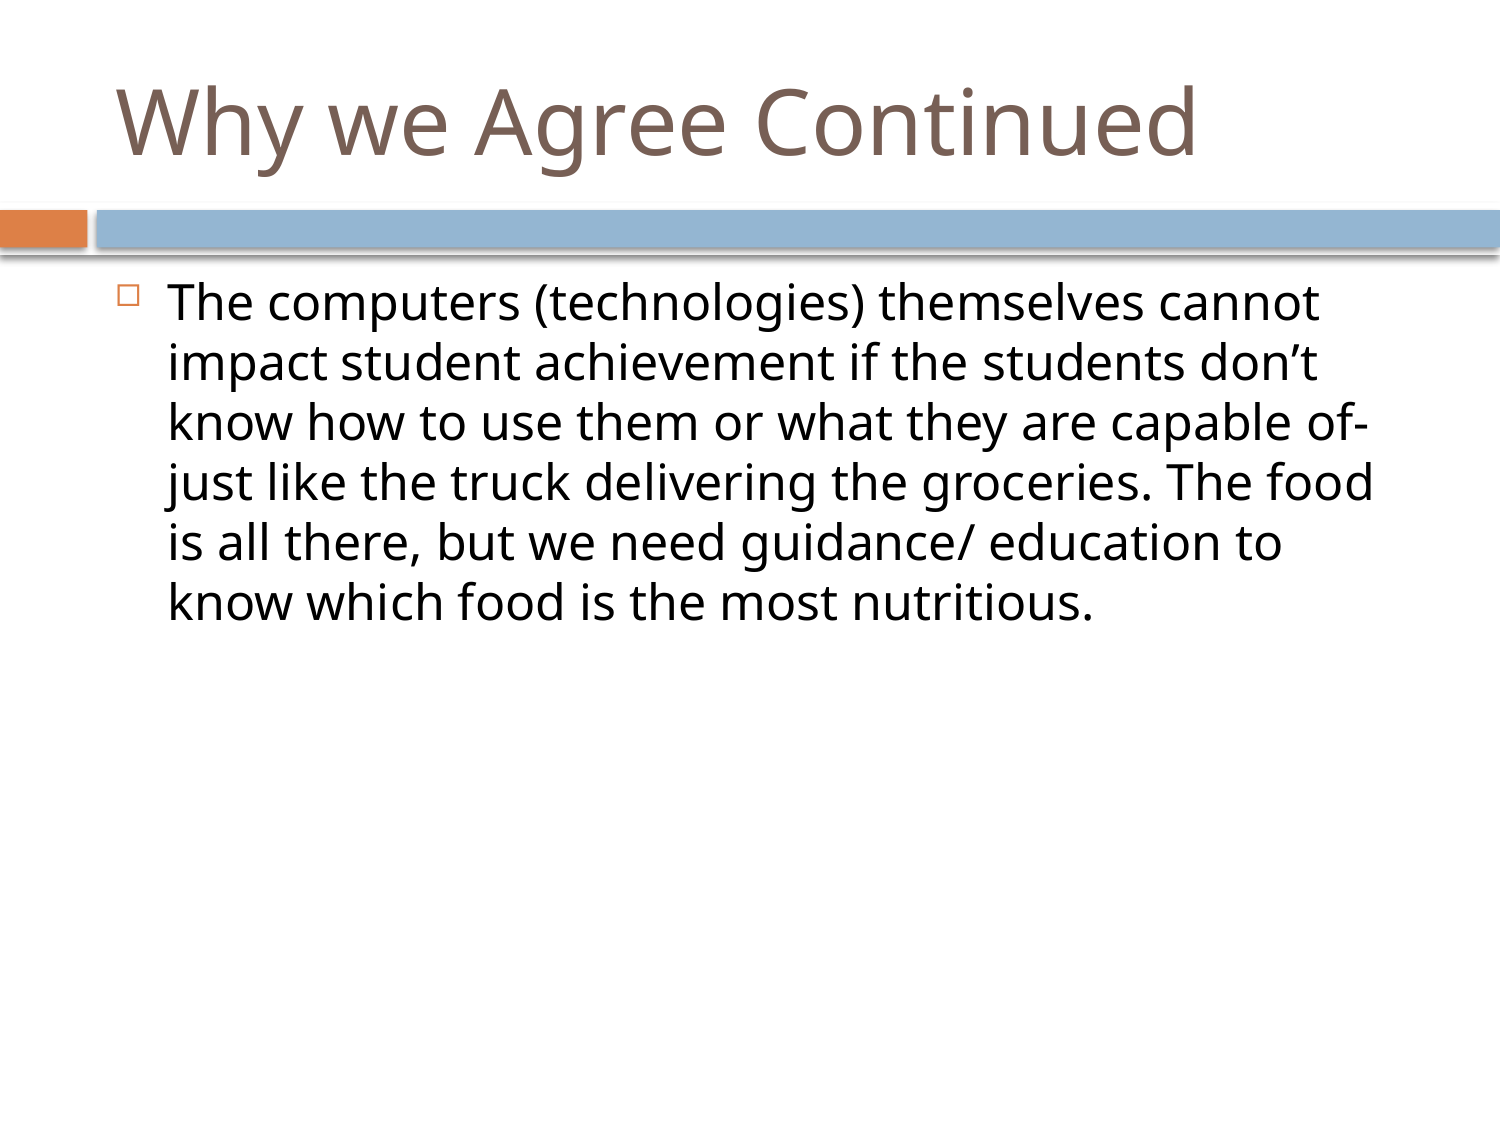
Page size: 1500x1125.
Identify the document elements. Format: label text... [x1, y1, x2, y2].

list The computers (technologies) themselves cannot impact student achievement if the students don’t know how to use them or what they are capable of-just like the truck delivering the groceries. The food is all there, but we need guidance/ education to know which food is the most nutritious. [100, 262, 1438, 1000]
title Why we Agree Continued [100, 37, 1438, 200]
